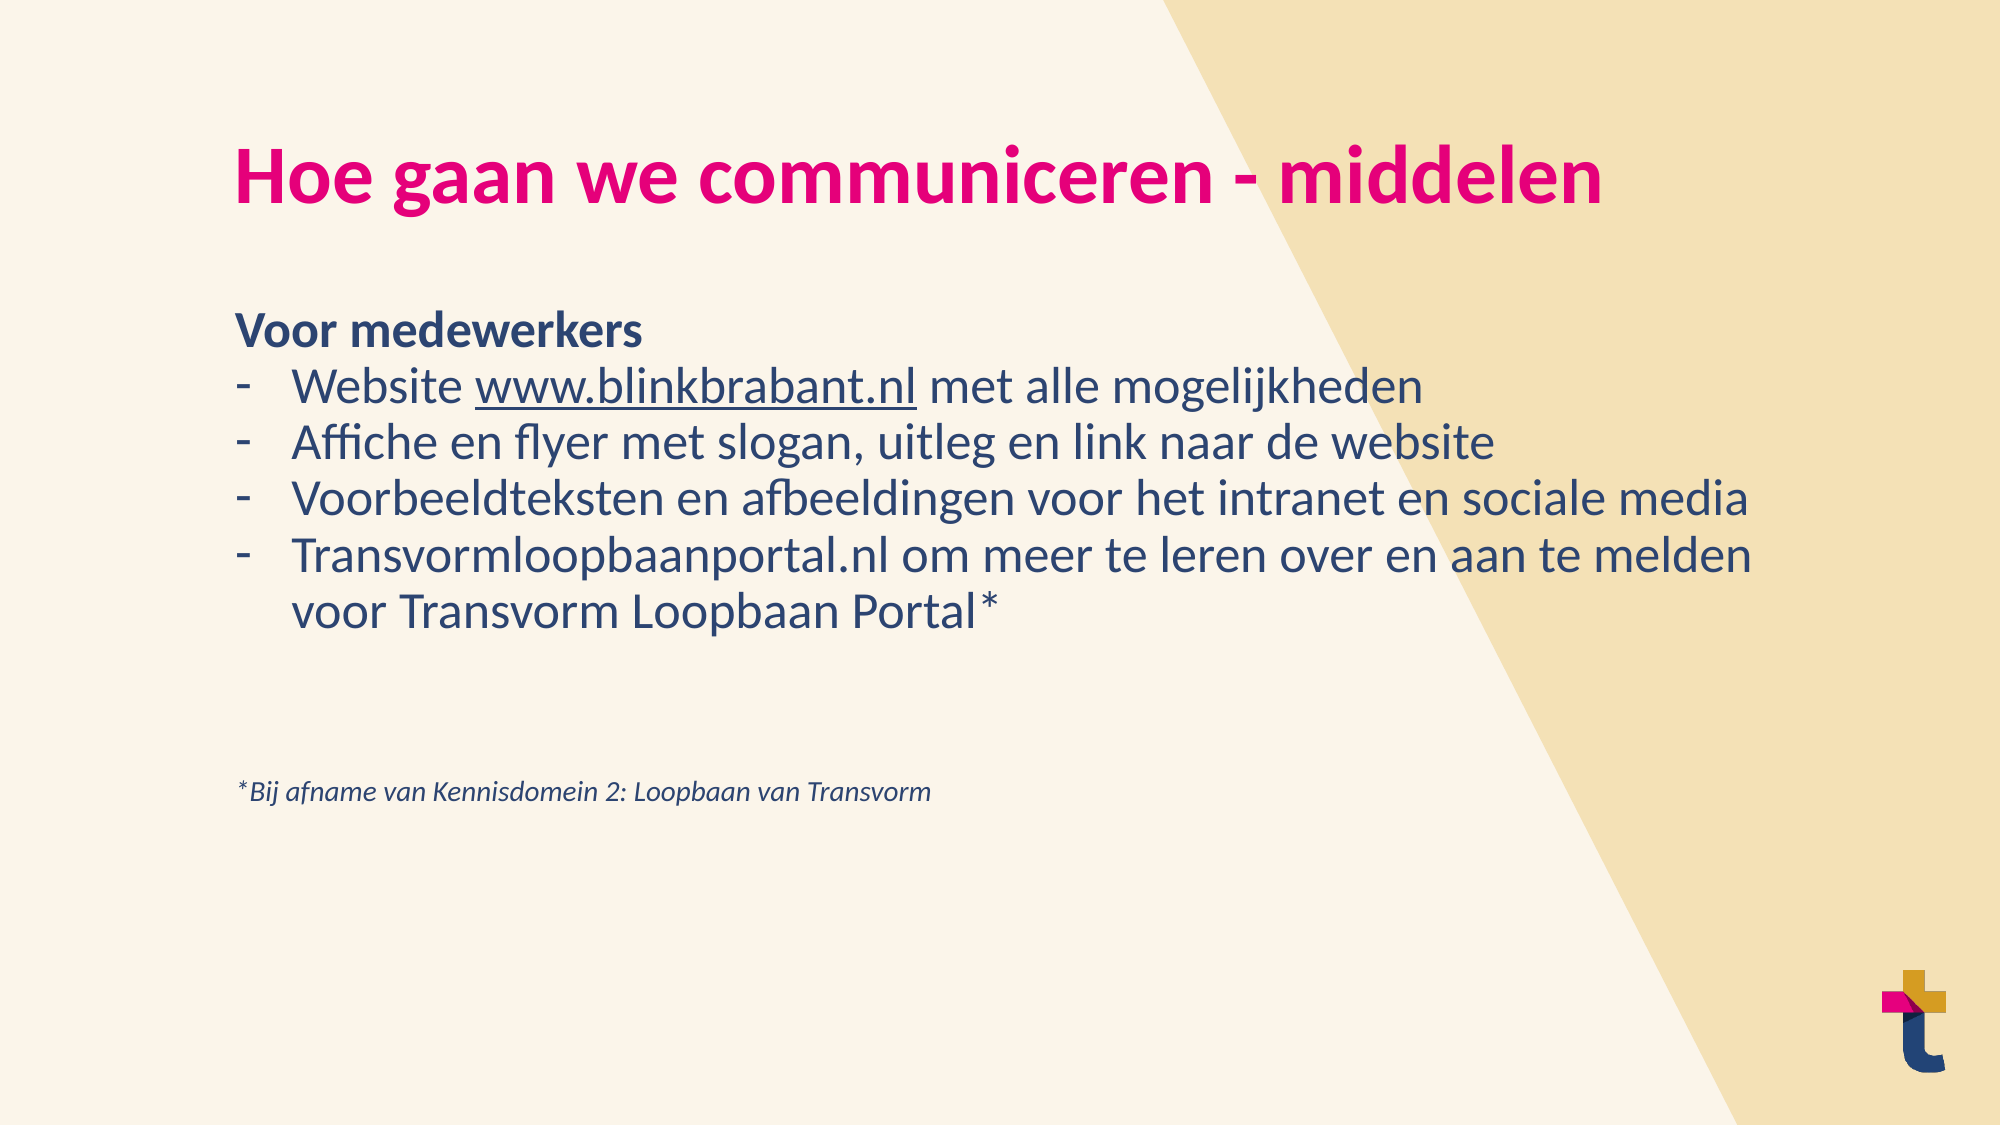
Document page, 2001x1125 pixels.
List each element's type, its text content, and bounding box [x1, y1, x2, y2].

list Voor medewerkers Website www.blinkbrabant.nl met alle mogelijkheden Affiche en flyer met slogan, uitleg en link naar de website Voorbeeldteksten en afbeeldingen voor het intranet en sociale media Transvormloopbaanportal.nl om meer te leren over en aan te melden voor Transvorm Loopbaan Portal* *Bij afname van Kennisdomein 2: Loopbaan van Transvorm [235, 301, 1786, 1047]
title Hoe gaan we communiceren - middelen [235, 147, 1786, 301]
picture [1863, 945, 1969, 1094]
